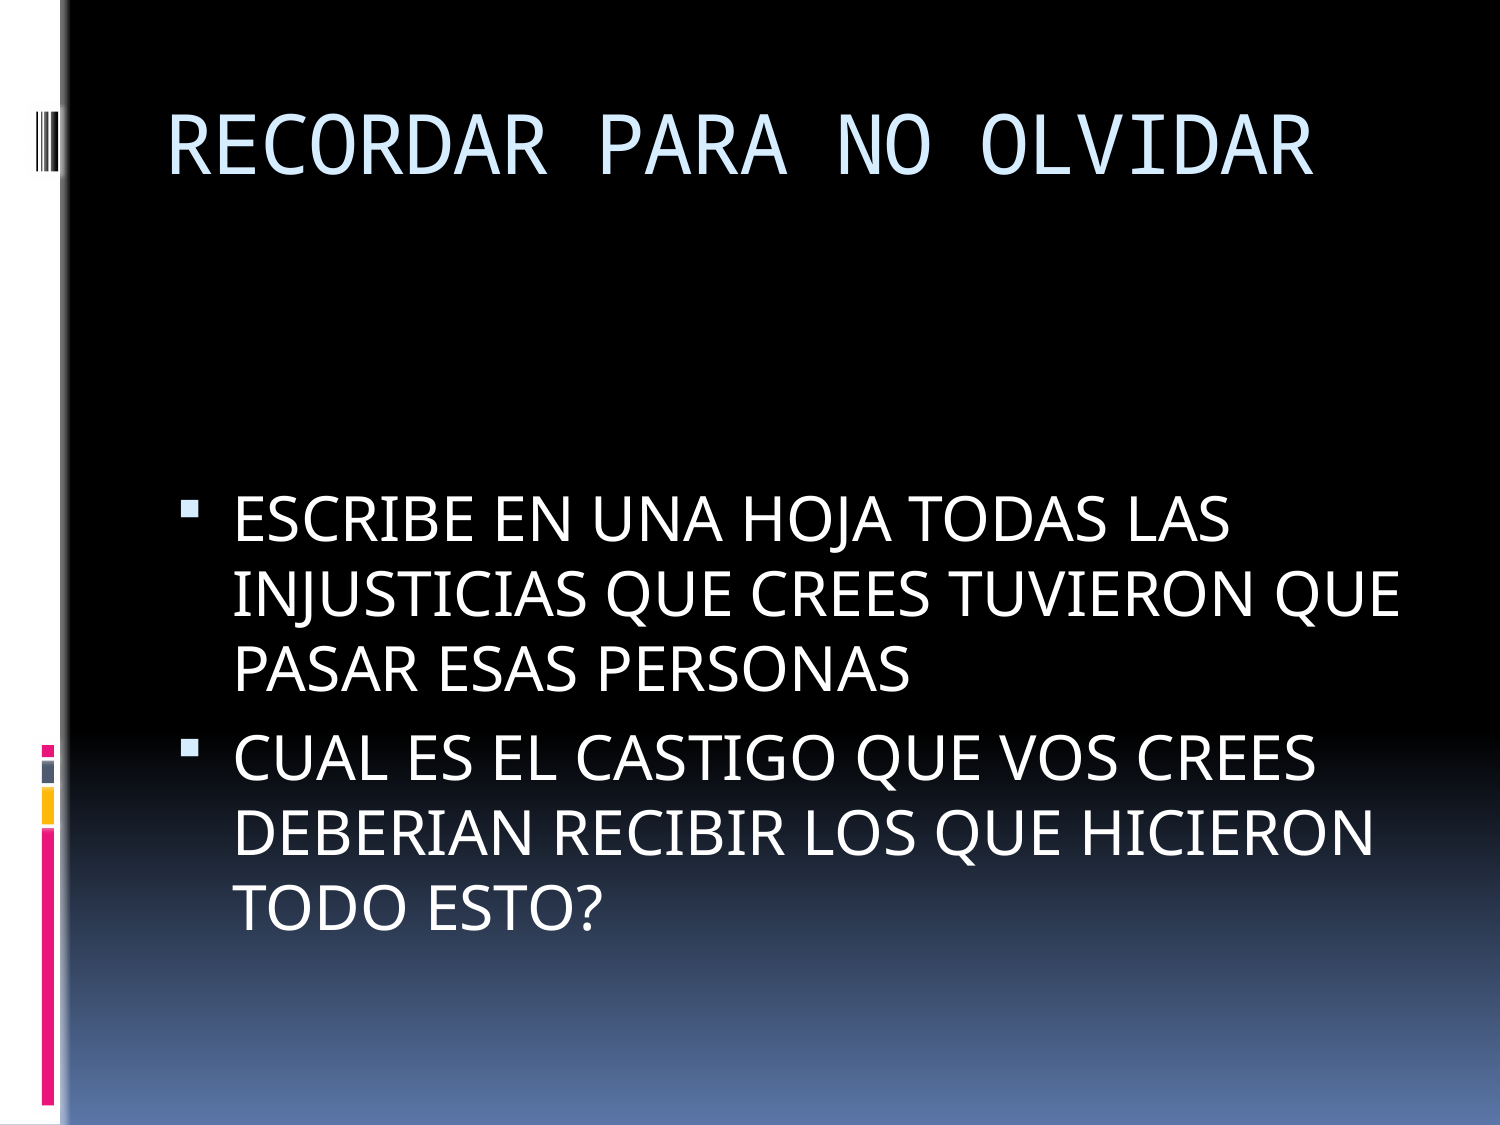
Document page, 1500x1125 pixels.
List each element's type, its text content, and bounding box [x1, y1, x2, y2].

list ESCRIBE EN UNA HOJA TODAS LAS INJUSTICIAS QUE CREES TUVIERON QUE PASAR ESAS PERSONAS CUAL ES EL CASTIGO QUE VOS CREES DEBERIAN RECIBIR LOS QUE HICIERON TODO ESTO? [150, 292, 1425, 1043]
title RECORDAR PARA NO OLVIDAR [150, 83, 1425, 234]
